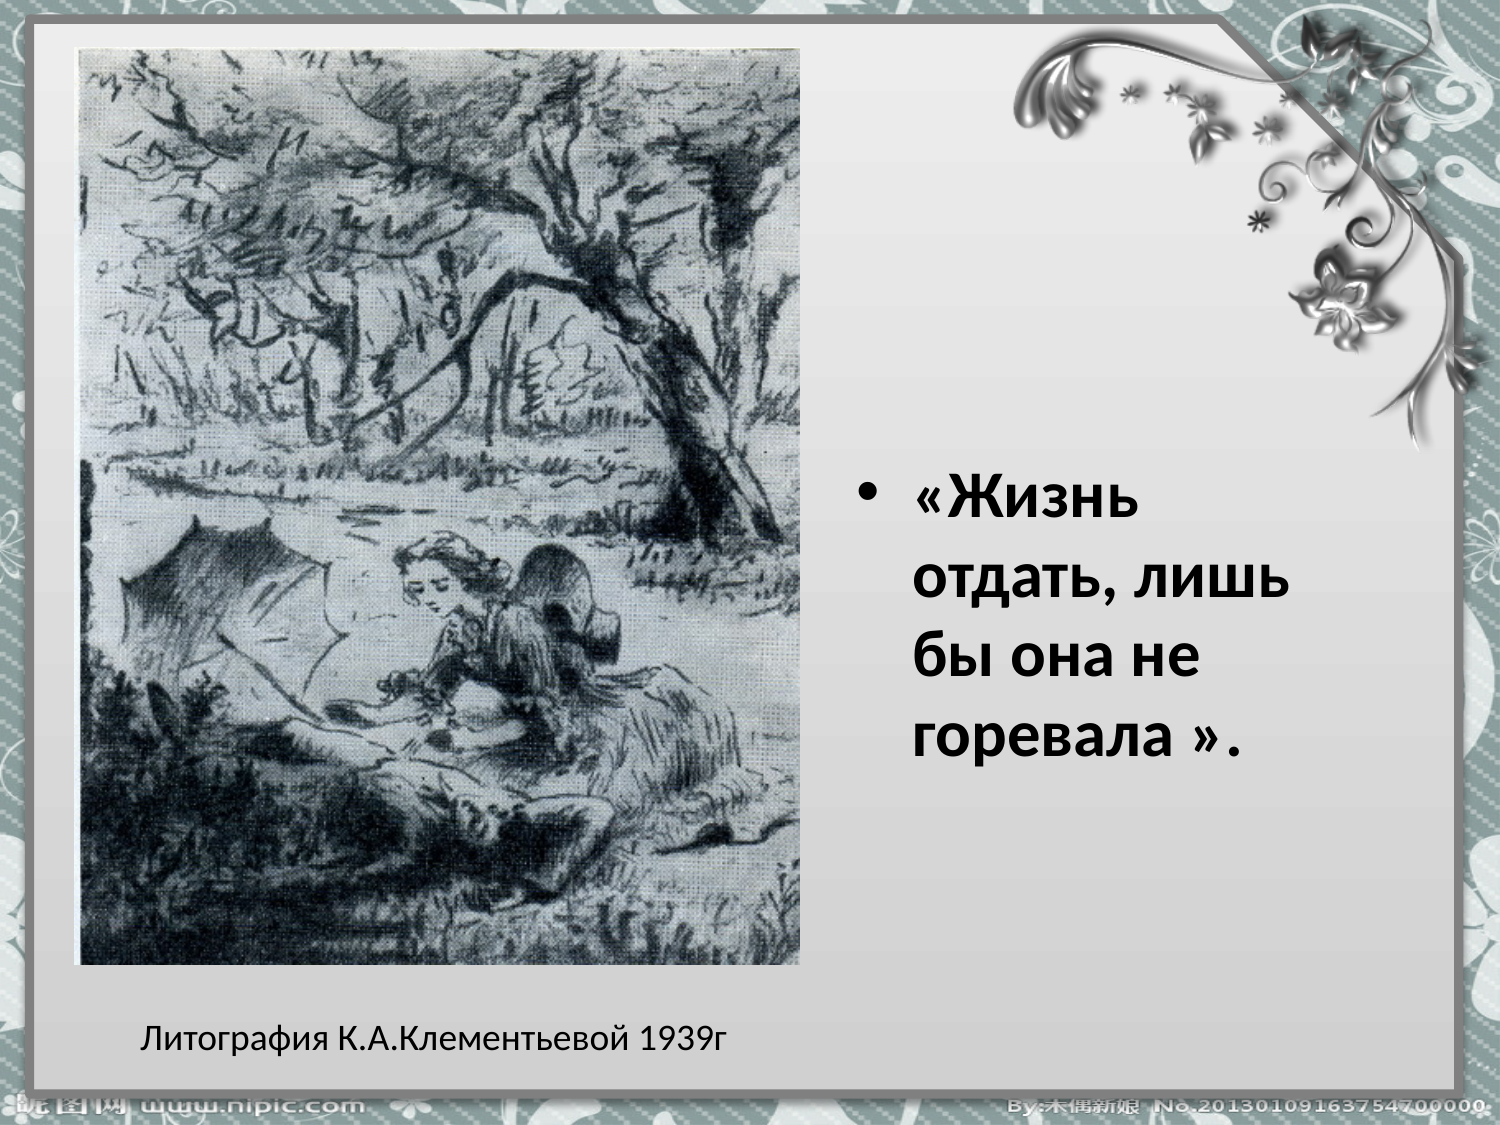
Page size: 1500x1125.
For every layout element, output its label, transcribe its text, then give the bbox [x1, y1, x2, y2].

picture [74, 46, 800, 965]
text_box Литография К.А.Клементьевой 1939г [125, 1002, 743, 1066]
picture [0, 0, 1500, 1125]
list «Жизнь отдать, лишь бы она не горевала ». [841, 442, 1375, 968]
